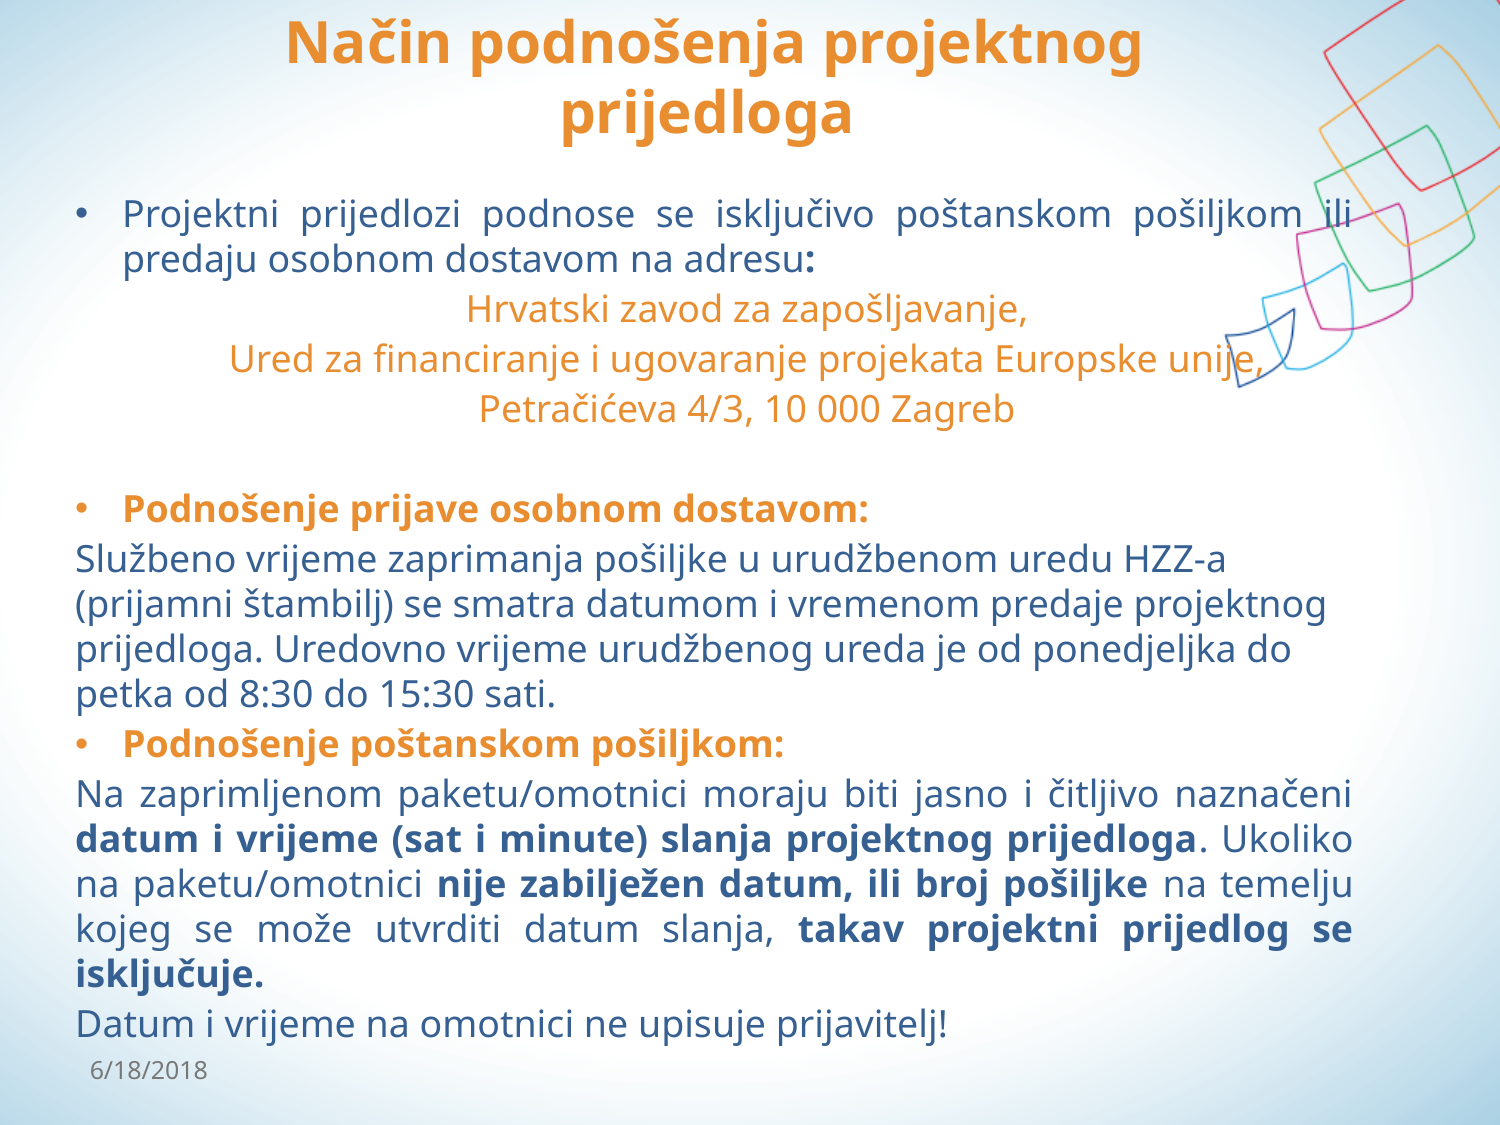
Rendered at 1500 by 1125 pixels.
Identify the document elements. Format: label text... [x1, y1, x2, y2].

text_box Projektni prijedlozi podnose se isključivo poštanskom pošiljkom ili predaju osobnom dostavom na adresu: Hrvatski zavod za zapošljavanje, Ured za financiranje i ugovaranje projekata Europske unije, Petračićeva 4/3, 10 000 Zagreb Podnošenje prijave osobnom dostavom: Službeno vrijeme zaprimanja pošiljke u urudžbenom uredu HZZ-a (prijamni štambilj) se smatra datumom i vremenom predaje projektnog prijedloga. Uredovno vrijeme urudžbenog ureda je od ponedjeljka do petka od 8:30 do 15:30 sati. Podnošenje poštanskom pošiljkom: Na zaprimljenom paketu/omotnici moraju biti jasno i čitljivo naznačeni datum i vrijeme (sat i minute) slanja projektnog prijedloga. Ukoliko na paketu/omotnici nije zabilježen datum, ili broj pošiljke na temelju kojeg se može utvrditi datum slanja, takav projektni prijedlog se isključuje. Datum i vrijeme na omotnici ne upisuje prijavitelj! [60, 182, 1369, 1073]
title Način podnošenja projektnog prijedloga [120, 0, 1309, 169]
